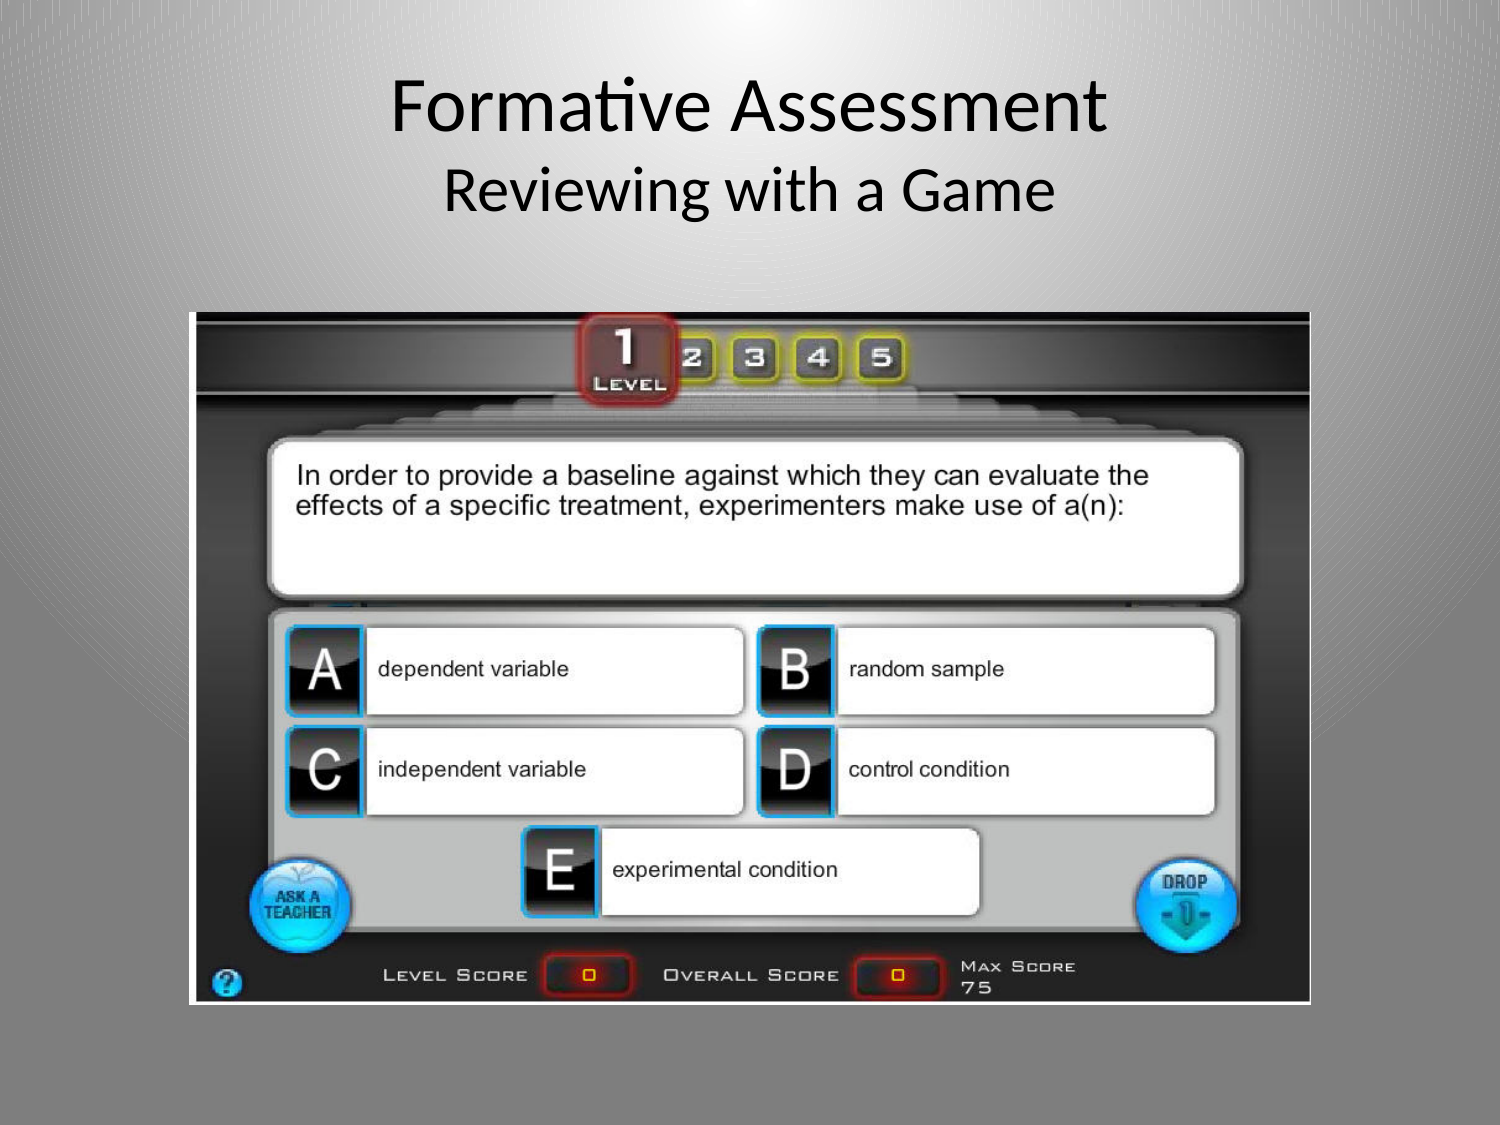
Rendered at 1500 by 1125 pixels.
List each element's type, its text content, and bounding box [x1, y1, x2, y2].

title Formative Assessment Reviewing with a Game [75, 45, 1425, 233]
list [189, 312, 1311, 1006]
